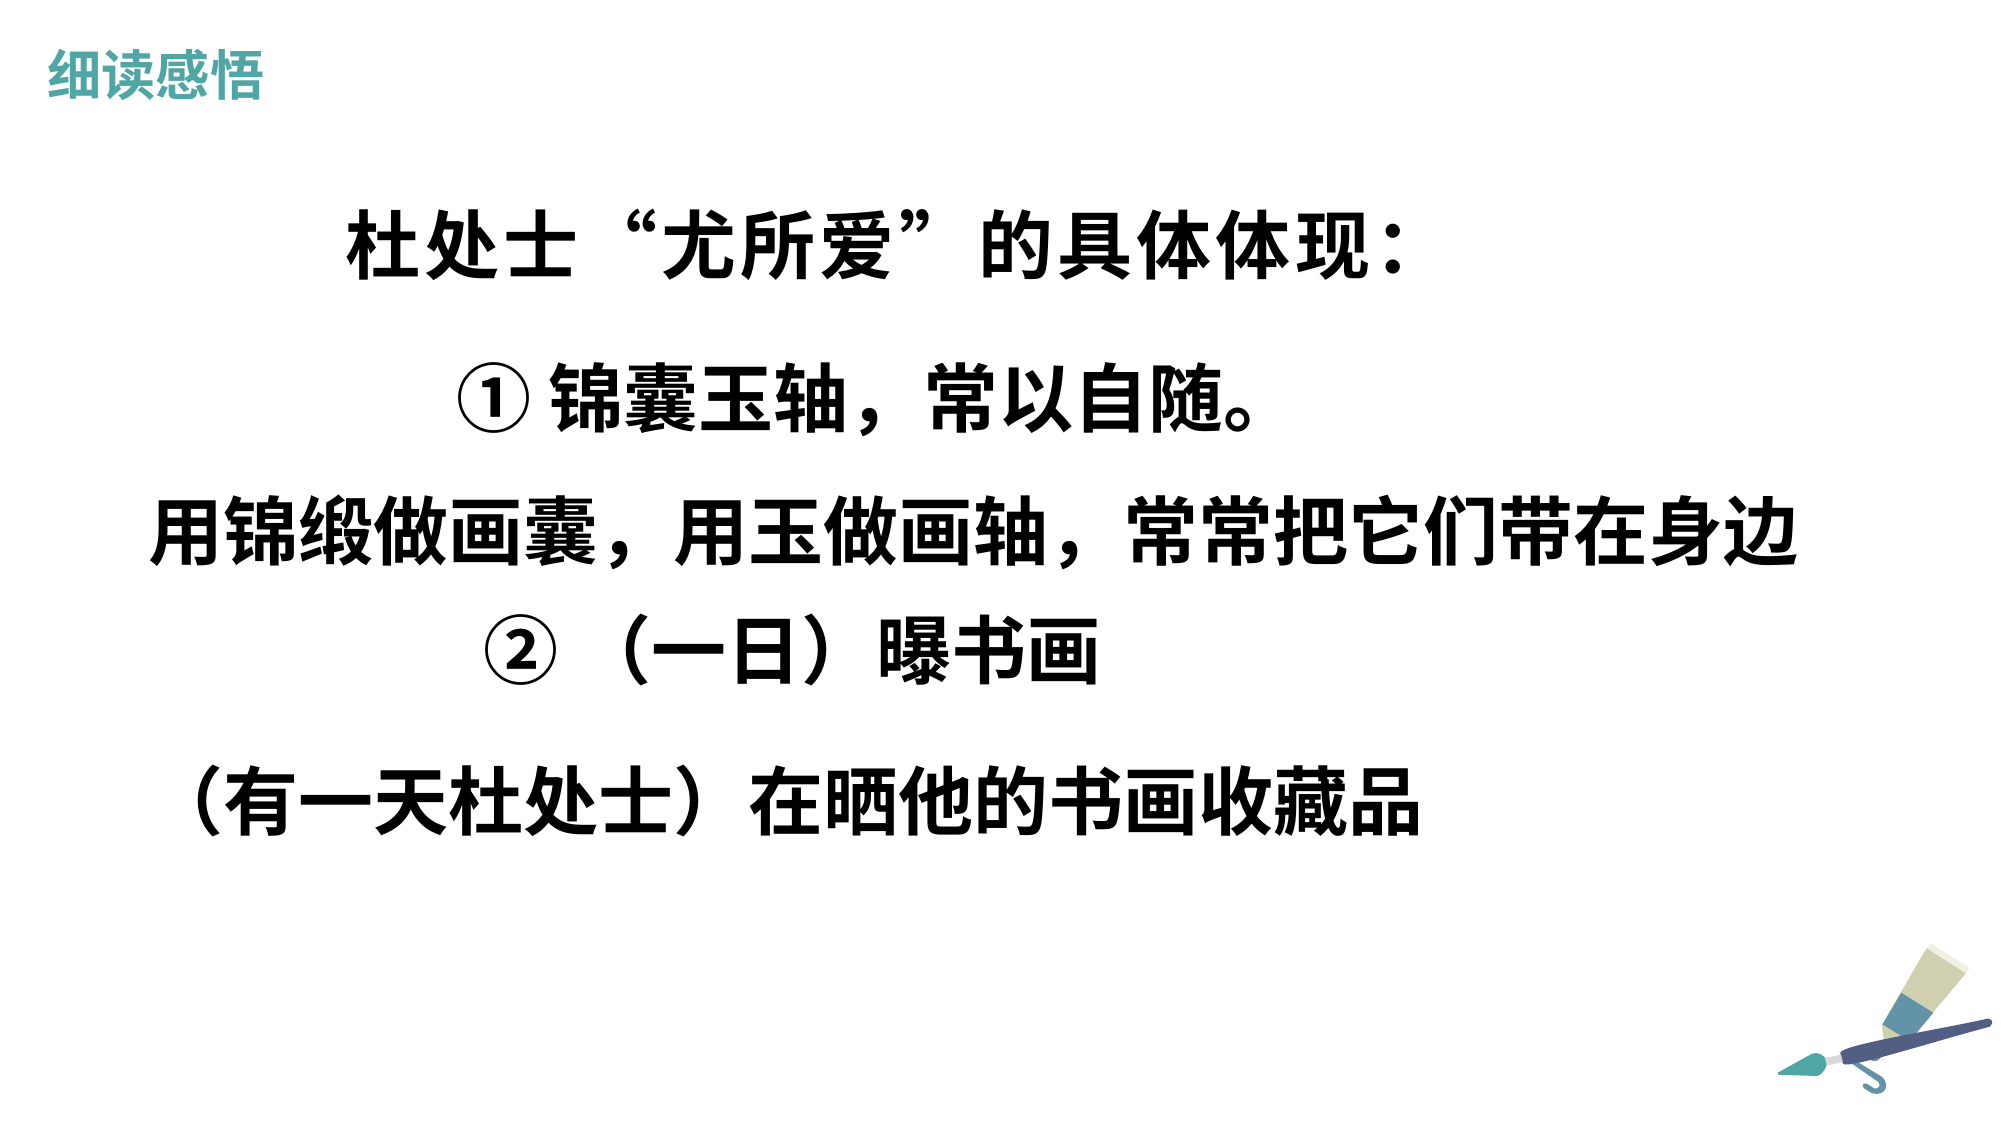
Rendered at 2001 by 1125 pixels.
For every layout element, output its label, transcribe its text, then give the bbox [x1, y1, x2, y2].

text_box 细读感悟 [32, 33, 347, 114]
title 杜处士“尤所爱”的具体体现： [330, 126, 2000, 315]
text_box ②（一日）曝书画 [468, 582, 1237, 701]
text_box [1811, 945, 1974, 1125]
text_box 用锦缎做画囊，用玉做画轴，常常把它们带在身边 [133, 431, 1931, 582]
text_box （有一天杜处士）在晒他的书画收藏品 [133, 702, 1686, 852]
text_box ①锦囊玉轴，常以自随。 [441, 299, 1446, 431]
